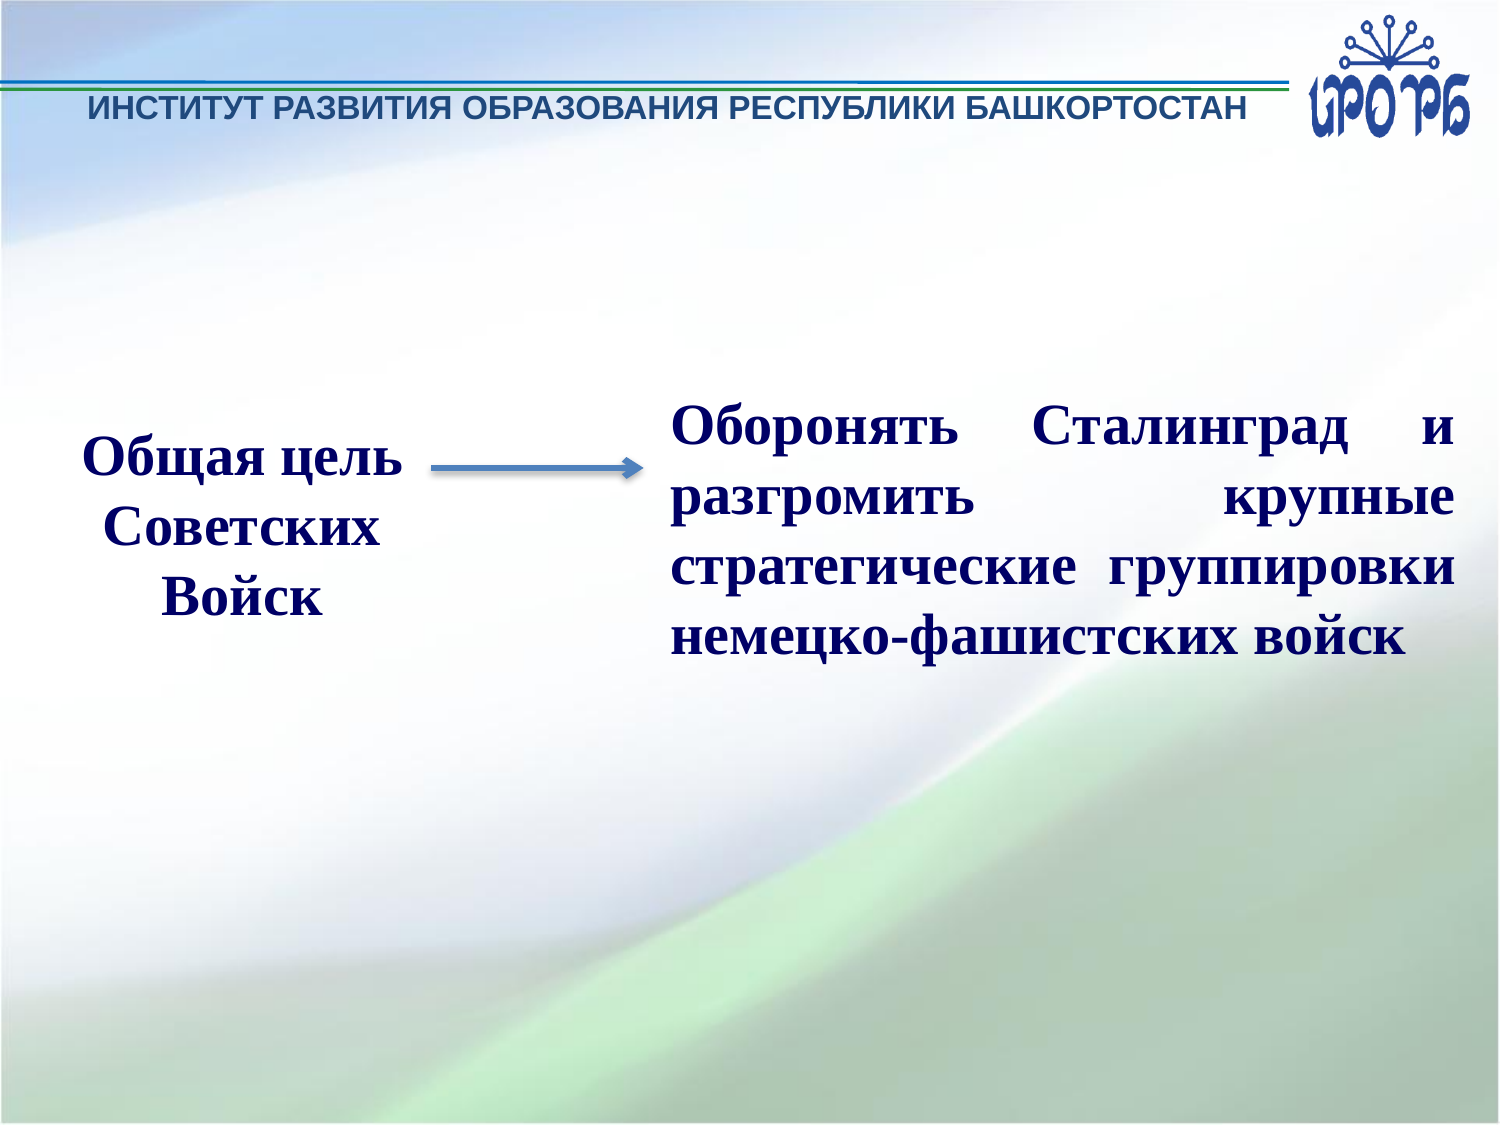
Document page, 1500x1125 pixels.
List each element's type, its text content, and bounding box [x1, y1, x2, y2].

text_box Общая цель Советских Войск [64, 349, 420, 995]
text_box ИНСТИТУТ РАЗВИТИЯ ОБРАЗОВАНИЯ РЕСПУБЛИКИ БАШКОРТОСТАН [23, 78, 1300, 134]
text_box Оборонять Сталинград и разгромить крупные стратегические группировки немецко-фашистских войск [655, 278, 1471, 874]
text_box [70, 148, 1500, 464]
picture [0, 0, 1500, 1125]
